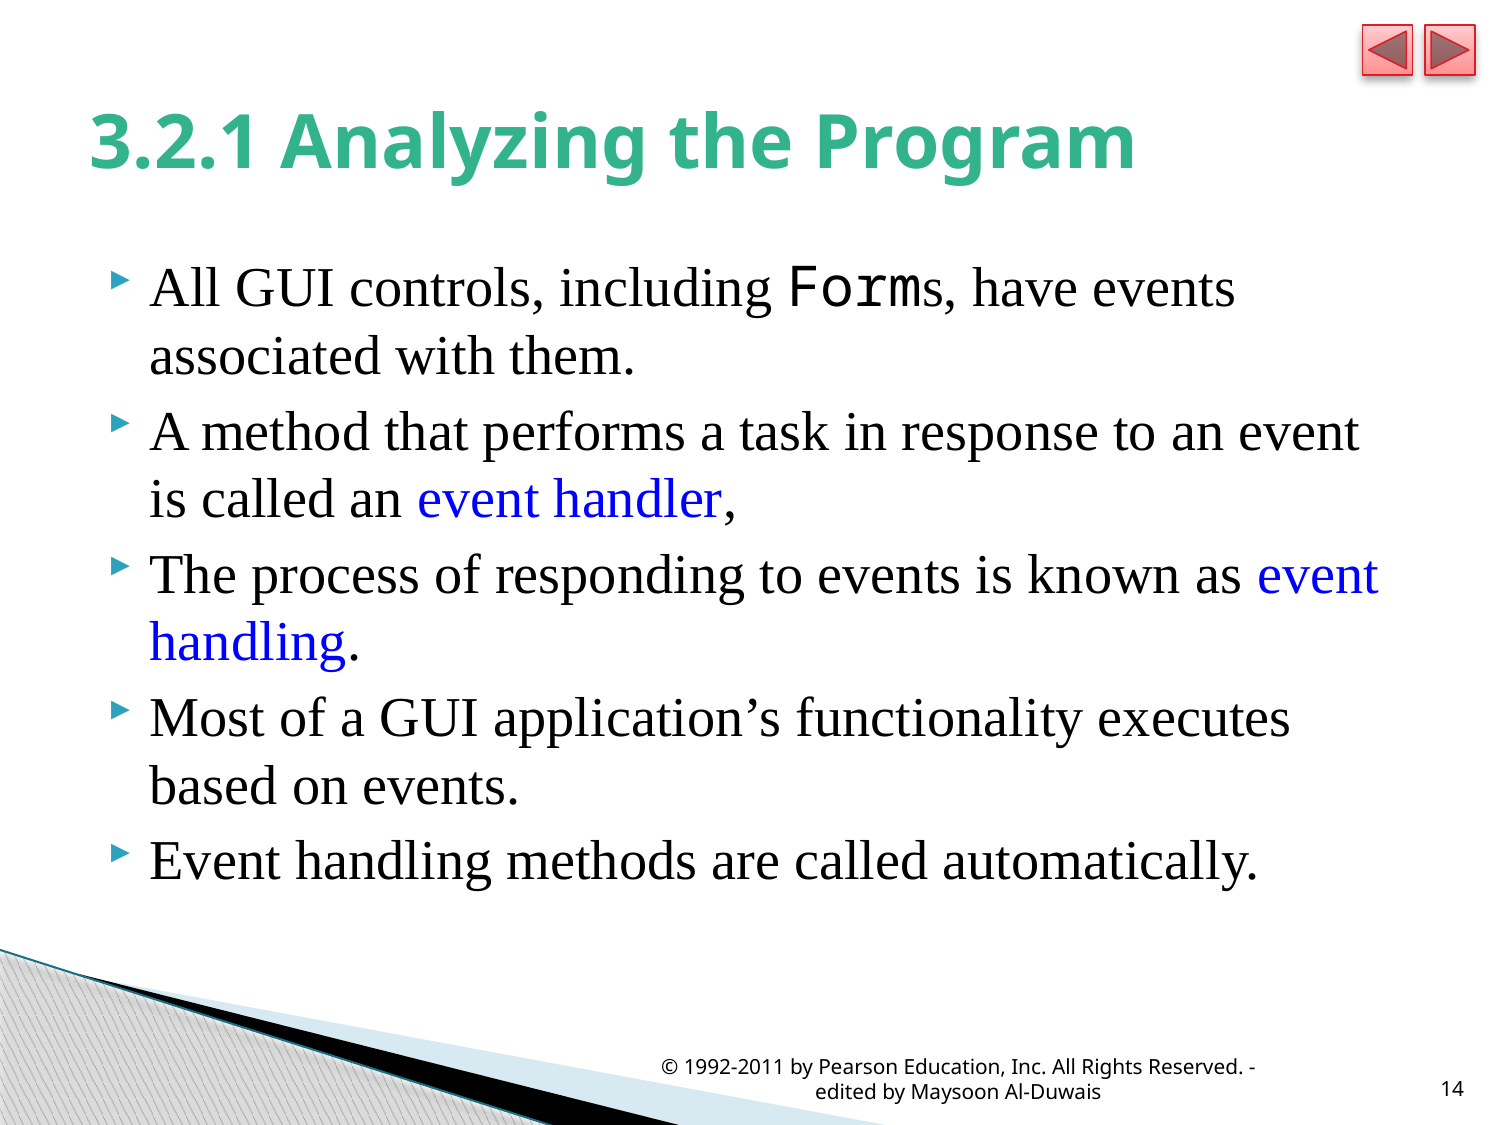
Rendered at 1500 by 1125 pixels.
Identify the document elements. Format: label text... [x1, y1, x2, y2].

list All GUI controls, including Forms, have events associated with them. A method that performs a task in response to an event is called an event handler, The process of responding to events is known as event handling. Most of a GUI application’s functionality executes based on events. Event handling methods are called automatically. [74, 242, 1426, 986]
footer © 1992-2011 by Pearson Education, Inc. All Rights Reserved. - edited by Maysoon Al-Duwais [612, 1051, 1305, 1112]
slide_number 14 [1418, 1051, 1479, 1112]
title 3.2.1 Analyzing the Program [75, 45, 1425, 233]
